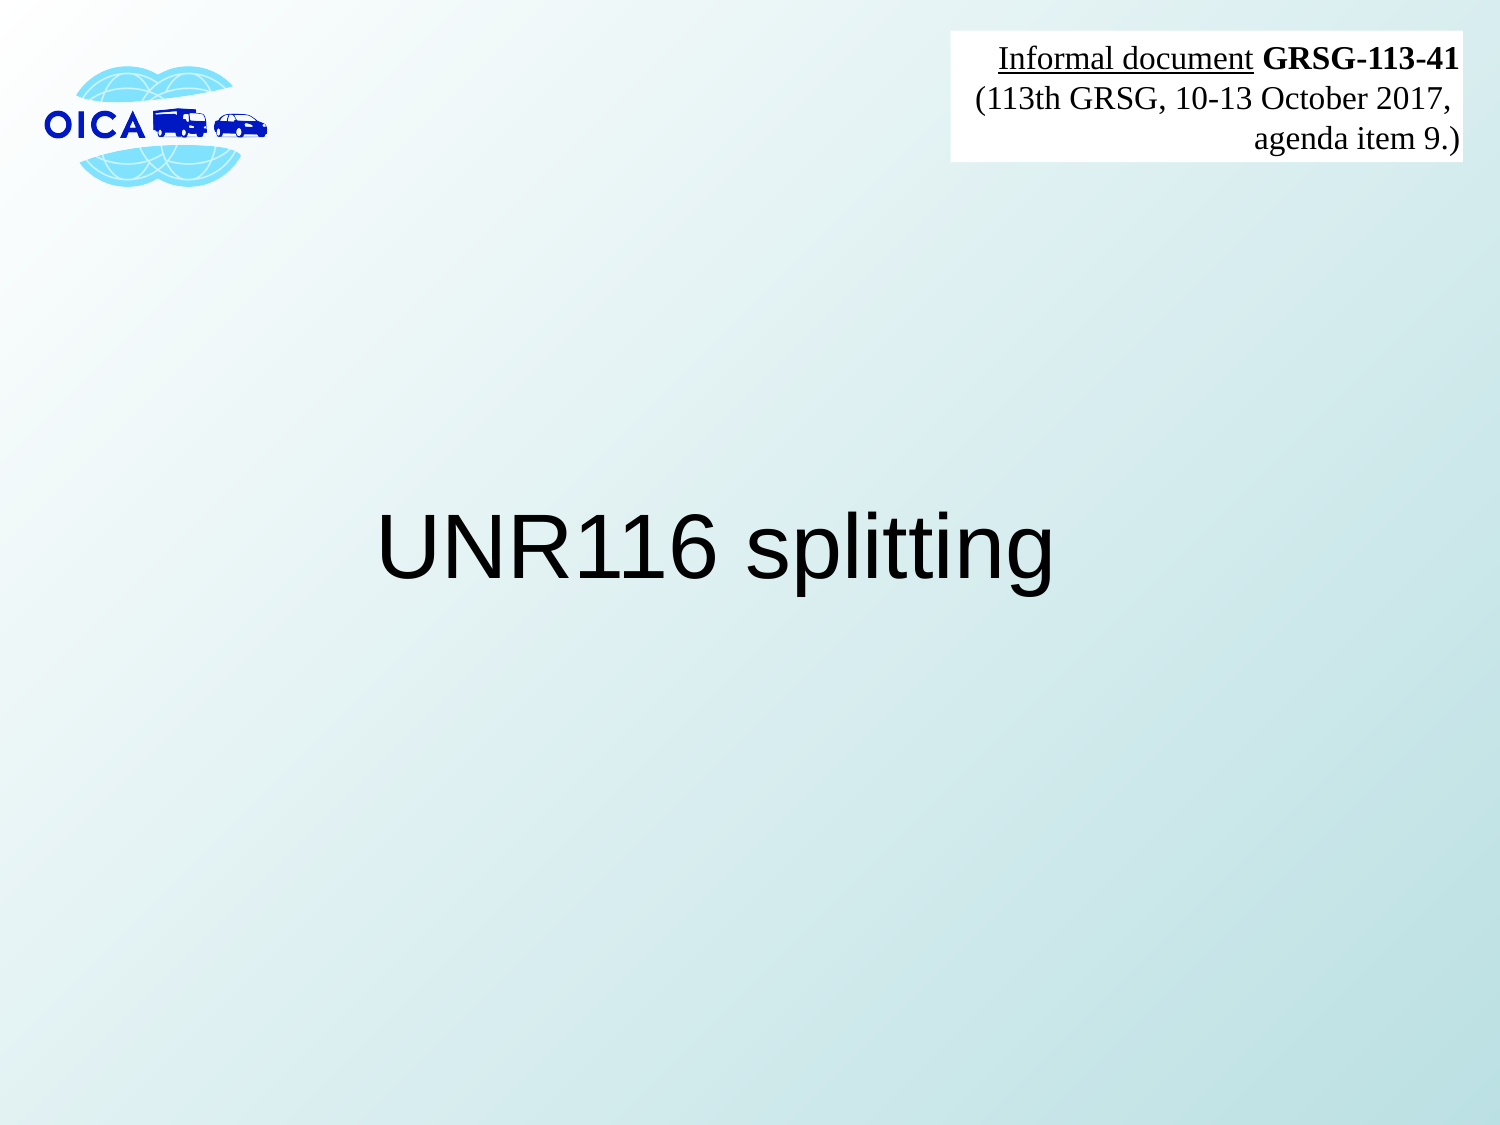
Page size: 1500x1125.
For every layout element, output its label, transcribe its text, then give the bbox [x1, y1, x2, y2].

text_box UNR116 splitting [41, 479, 1392, 668]
text_box Informal document GRSG-113-41 (113th GRSG, 10-13 October 2017, agenda item 9.) [950, 30, 1463, 163]
picture [37, 62, 275, 191]
